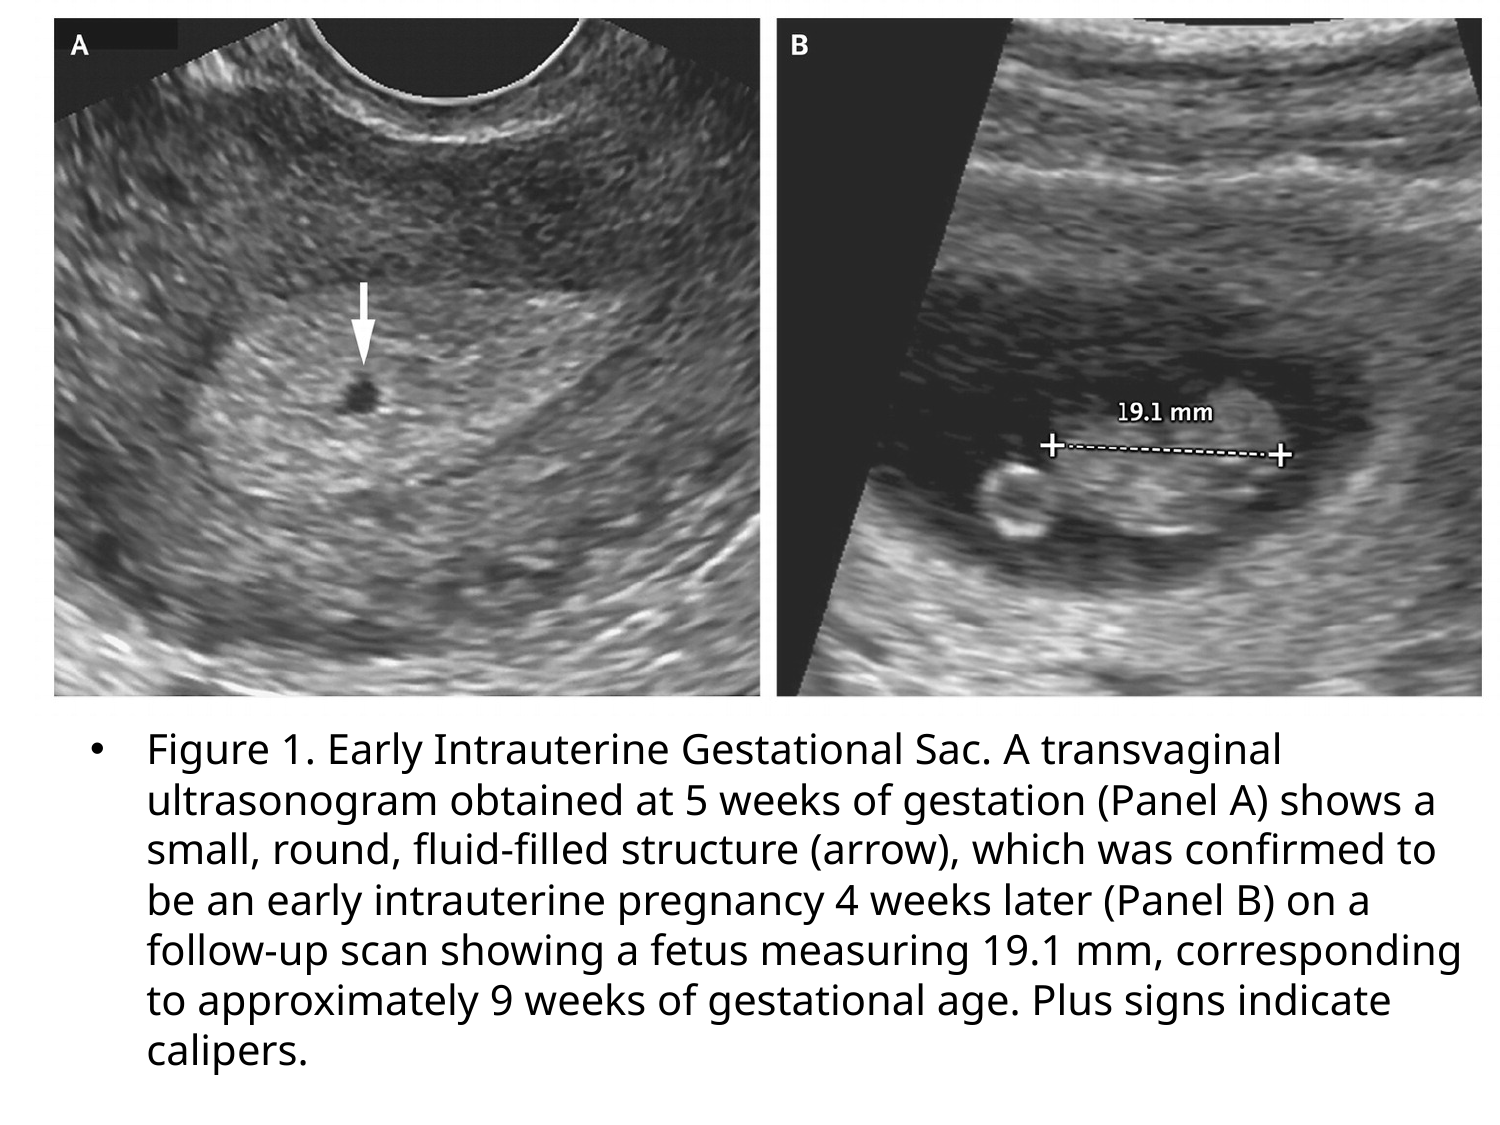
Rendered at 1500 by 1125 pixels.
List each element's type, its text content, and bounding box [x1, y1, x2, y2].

picture [35, 0, 1500, 716]
list Figure 1. Early Intrauterine Gestational Sac. A transvaginal ultrasonogram obtained at 5 weeks of gestation (Panel A) shows a small, round, fluid-filled structure (arrow), which was confirmed to be an early intrauterine pregnancy 4 weeks later (Panel B) on a follow-up scan showing a fetus measuring 19.1 mm, corresponding to approximately 9 weeks of gestational age. Plus signs indicate calipers. [75, 724, 1500, 1098]
